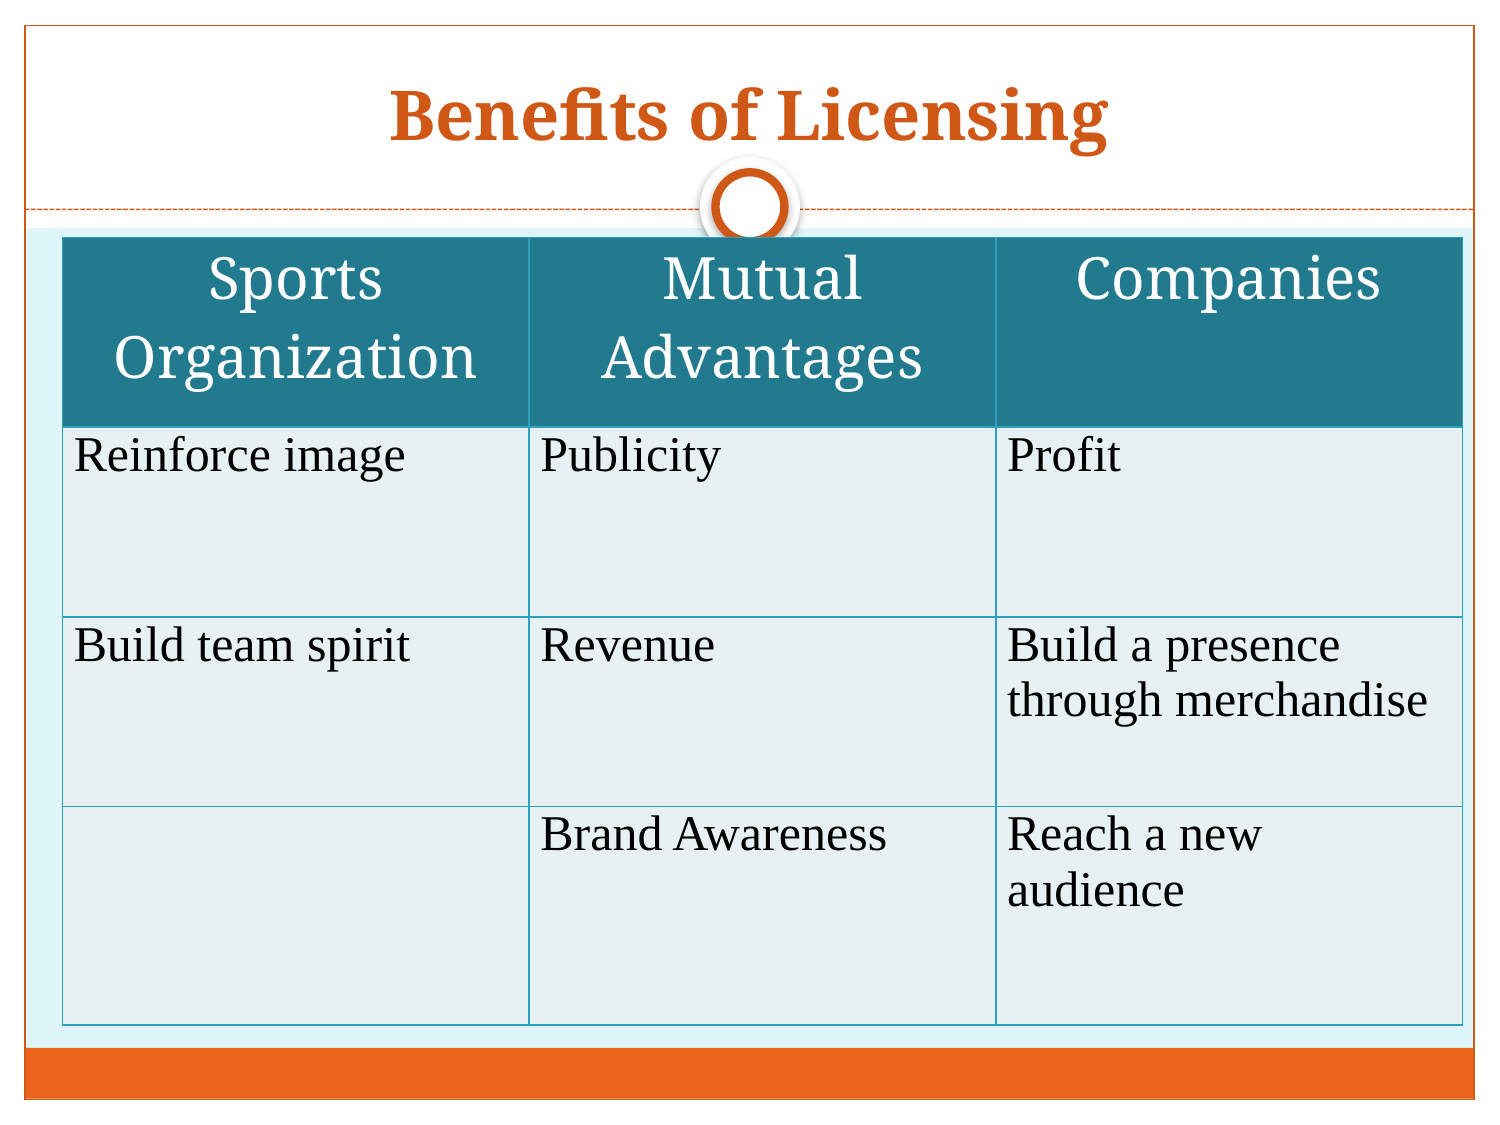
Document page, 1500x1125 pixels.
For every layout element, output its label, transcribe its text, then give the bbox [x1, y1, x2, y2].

table_cell Build a presence through merchandise [997, 618, 1462, 806]
table_cell Reinforce image [63, 428, 528, 616]
table_cell Profit [997, 428, 1462, 616]
table_header Mutual Advantages [530, 238, 995, 426]
table_header Companies [997, 238, 1462, 426]
table_cell [63, 807, 528, 1024]
title Benefits of Licensing [49, 37, 1450, 162]
table_cell Build team spirit [63, 618, 528, 806]
table_cell Reach a new audience [997, 807, 1462, 1024]
table_header Sports Organization [63, 238, 528, 426]
table_cell Brand Awareness [530, 807, 995, 1024]
table_cell Revenue [530, 618, 995, 806]
table_cell Publicity [530, 428, 995, 616]
